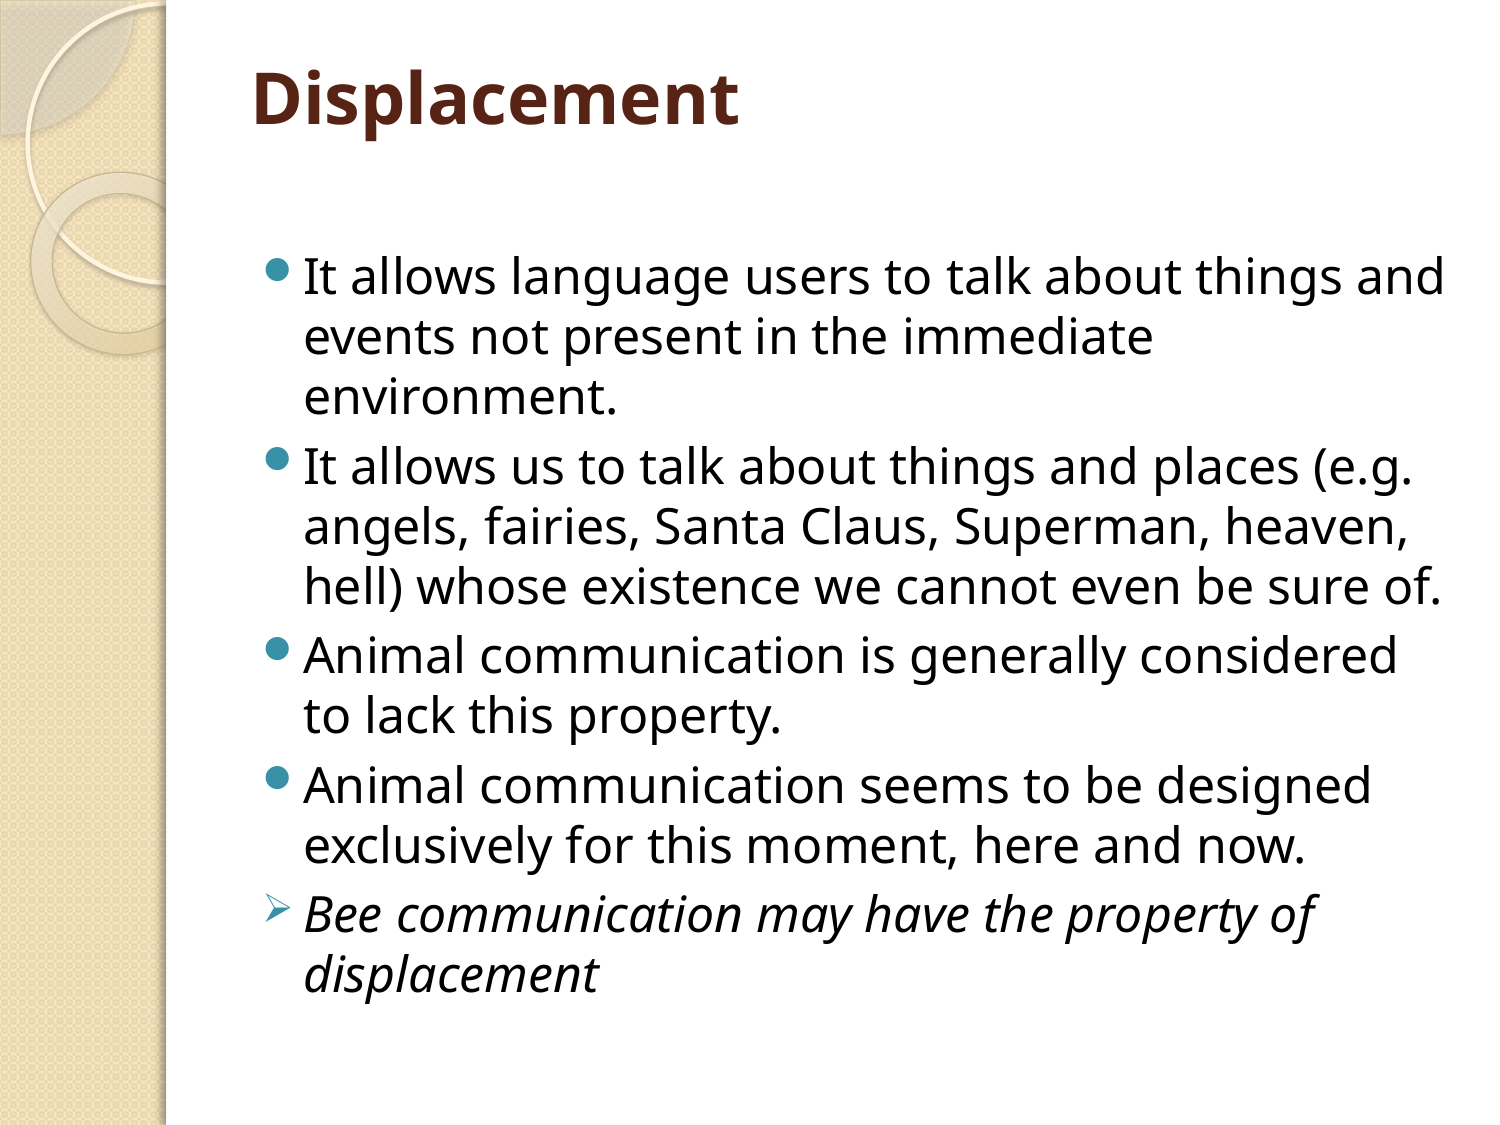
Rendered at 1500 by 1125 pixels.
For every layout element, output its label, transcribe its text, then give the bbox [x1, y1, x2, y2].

title Displacement [235, 45, 1466, 233]
list It allows language users to talk about things and events not present in the immediate environment. It allows us to talk about things and places (e.g. angels, fairies, Santa Claus, Superman, heaven, hell) whose existence we cannot even be sure of. Animal communication is generally considered to lack this property. Animal communication seems to be designed exclusively for this moment, here and now. Bee communication may have the property of displacement [235, 237, 1466, 1025]
